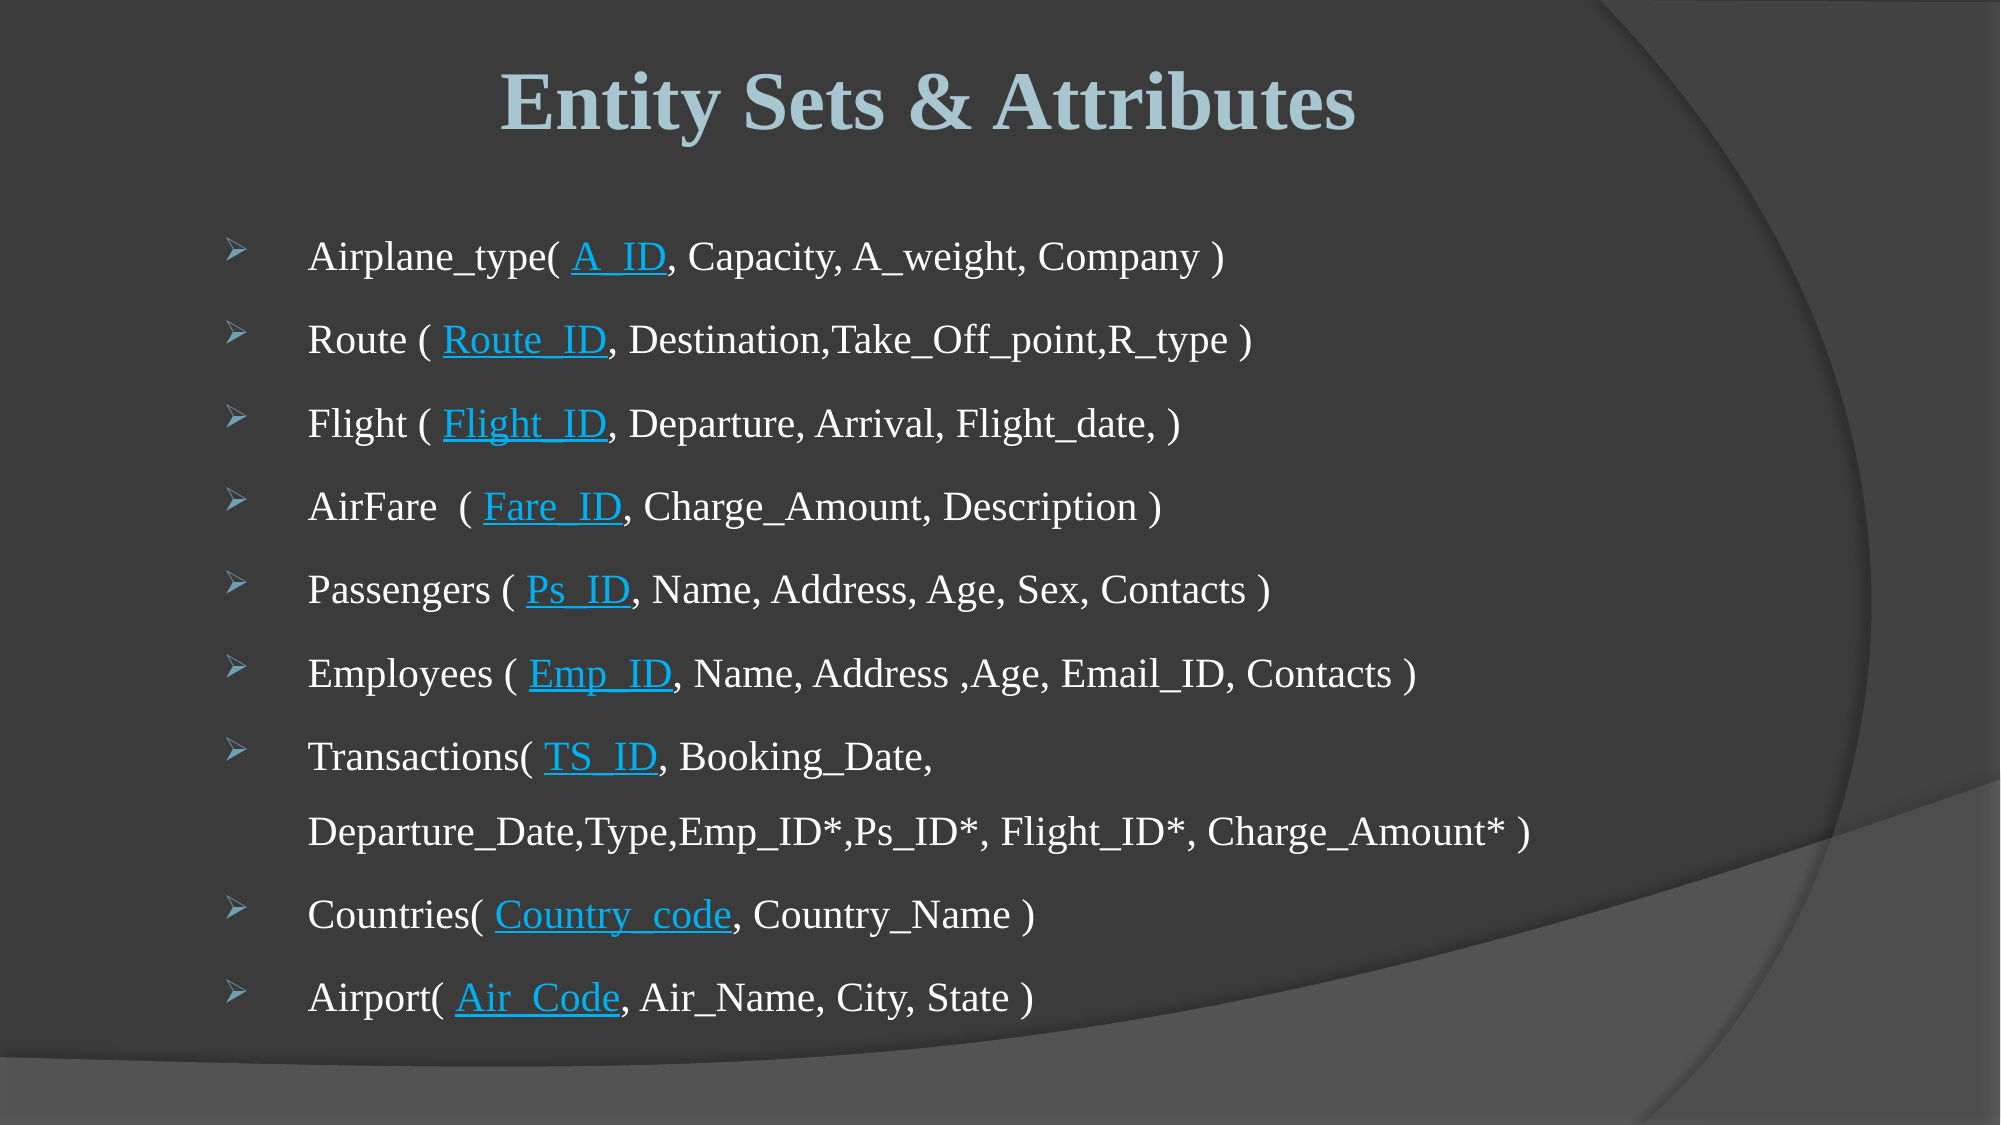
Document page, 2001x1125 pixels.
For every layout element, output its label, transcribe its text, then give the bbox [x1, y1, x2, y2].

title Entity Sets & Attributes [468, 30, 1390, 161]
list Airplane_type( A_ID, Capacity, A_weight, Company ) Route ( Route_ID, Destination,Take_Off_point,R_type ) Flight ( Flight_ID, Departure, Arrival, Flight_date, ) AirFare ( Fare_ID, Charge_Amount, Description ) Passengers ( Ps_ID, Name, Address, Age, Sex, Contacts ) Employees ( Emp_ID, Name, Address ,Age, Email_ID, Contacts ) Transactions( TS_ID, Booking_Date, Departure_Date,Type,Emp_ID*,Ps_ID*, Flight_ID*, Charge_Amount* ) Countries( Country_code, Country_Name ) Airport( Air_Code, Air_Name, City, State ) [208, 196, 1559, 1071]
